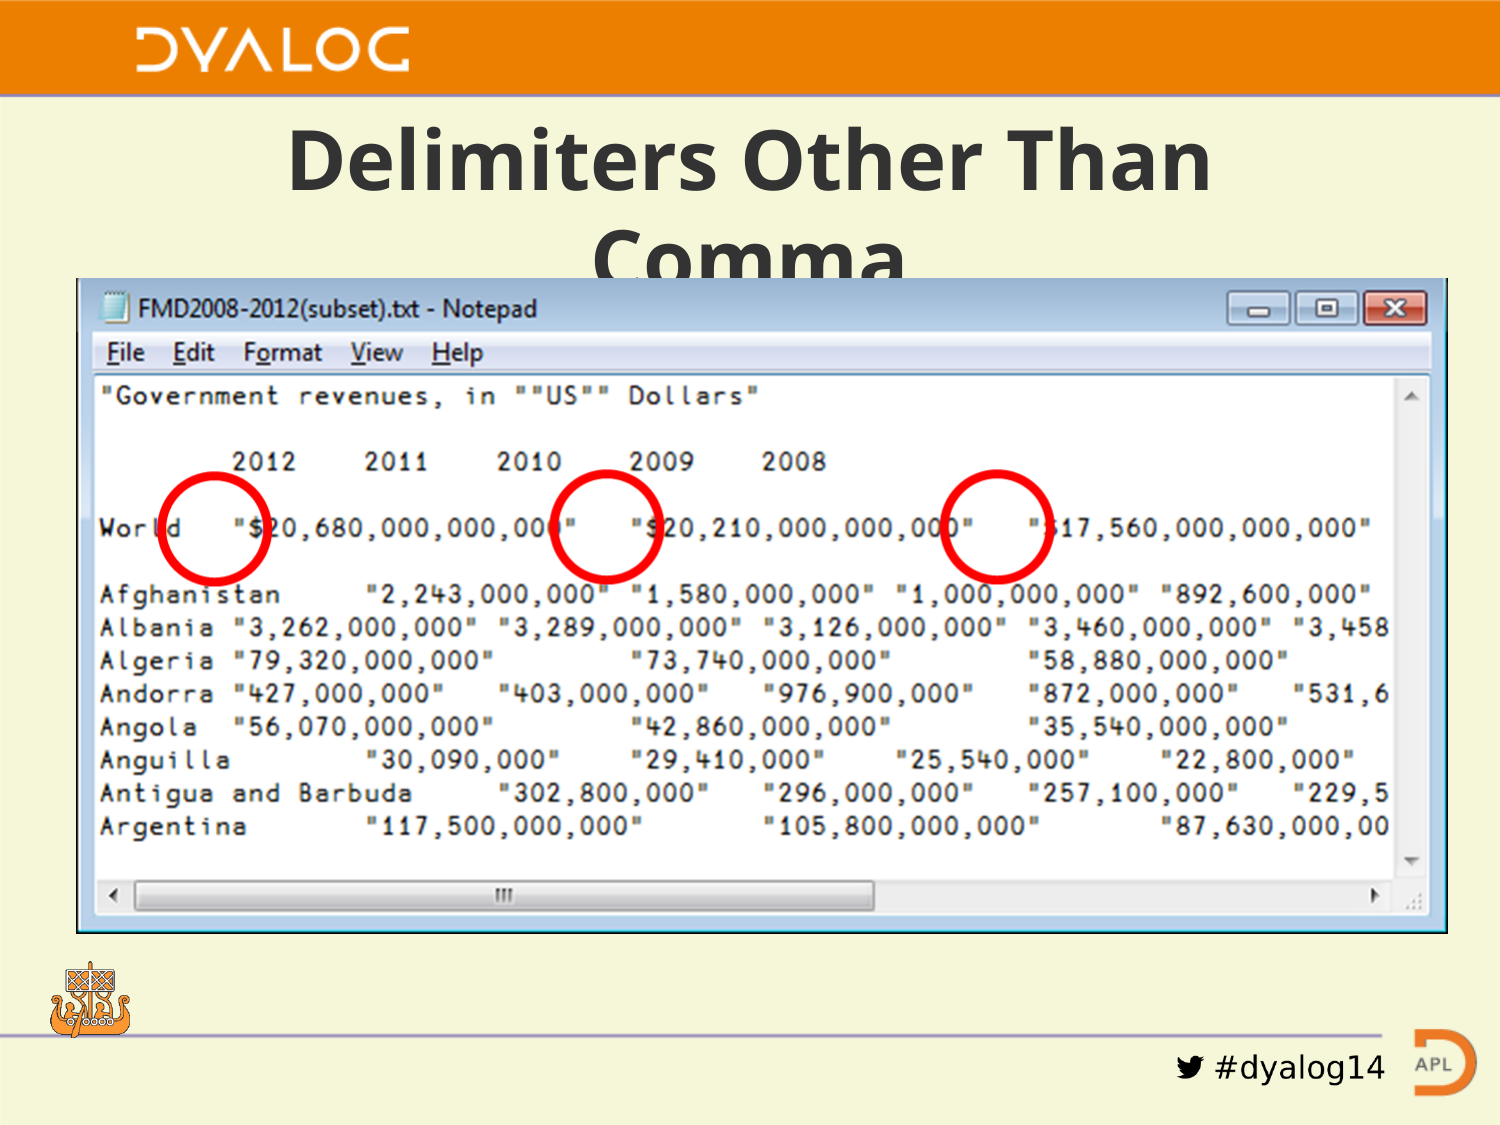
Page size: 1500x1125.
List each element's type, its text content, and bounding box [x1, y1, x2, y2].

picture [0, 0, 1500, 1125]
subtitle Delimiters other than comma can be used. This file uses TAB… DEL←⎕UCS 9 ⍝ TAB character ⍴tab←LoadTEXT ‘fil.TXT’ DEL 15 6 [100, 270, 1412, 277]
title Delimiters Other Than Comma [112, 99, 1388, 268]
